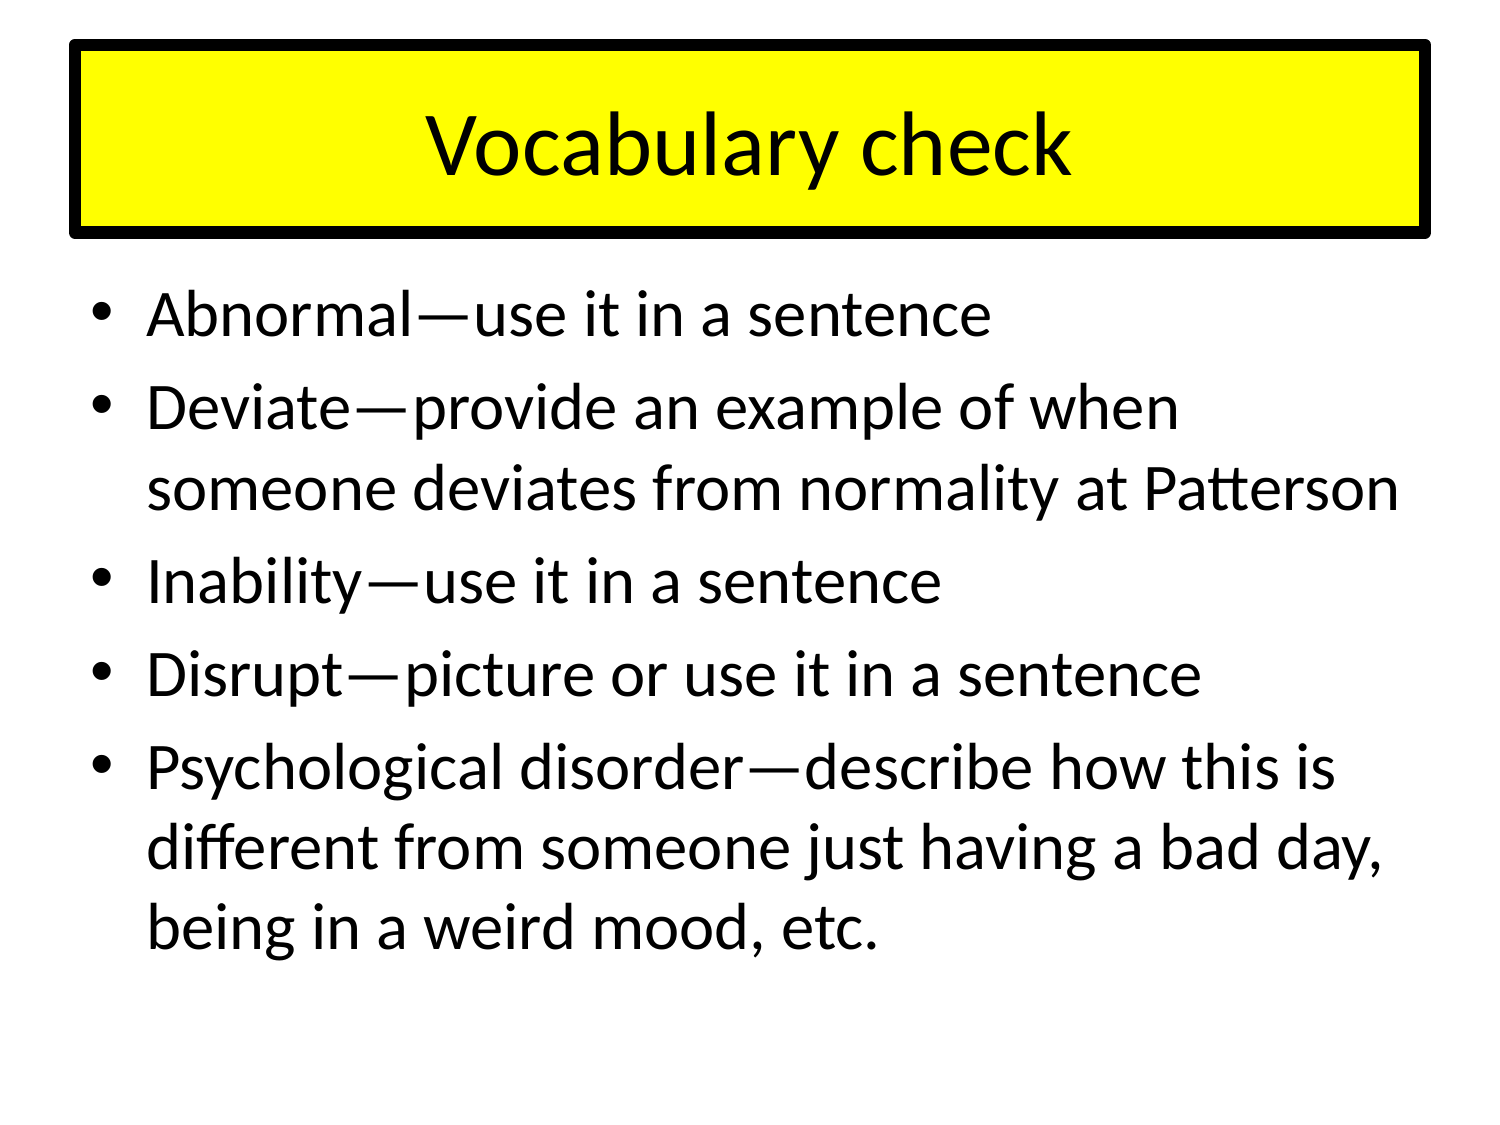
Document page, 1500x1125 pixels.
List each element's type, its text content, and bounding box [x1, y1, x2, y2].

title Vocabulary check [75, 45, 1425, 233]
list Abnormal—use it in a sentence Deviate—provide an example of when someone deviates from normality at Patterson Inability—use it in a sentence Disrupt—picture or use it in a sentence Psychological disorder—describe how this is different from someone just having a bad day, being in a weird mood, etc. [75, 262, 1425, 1005]
